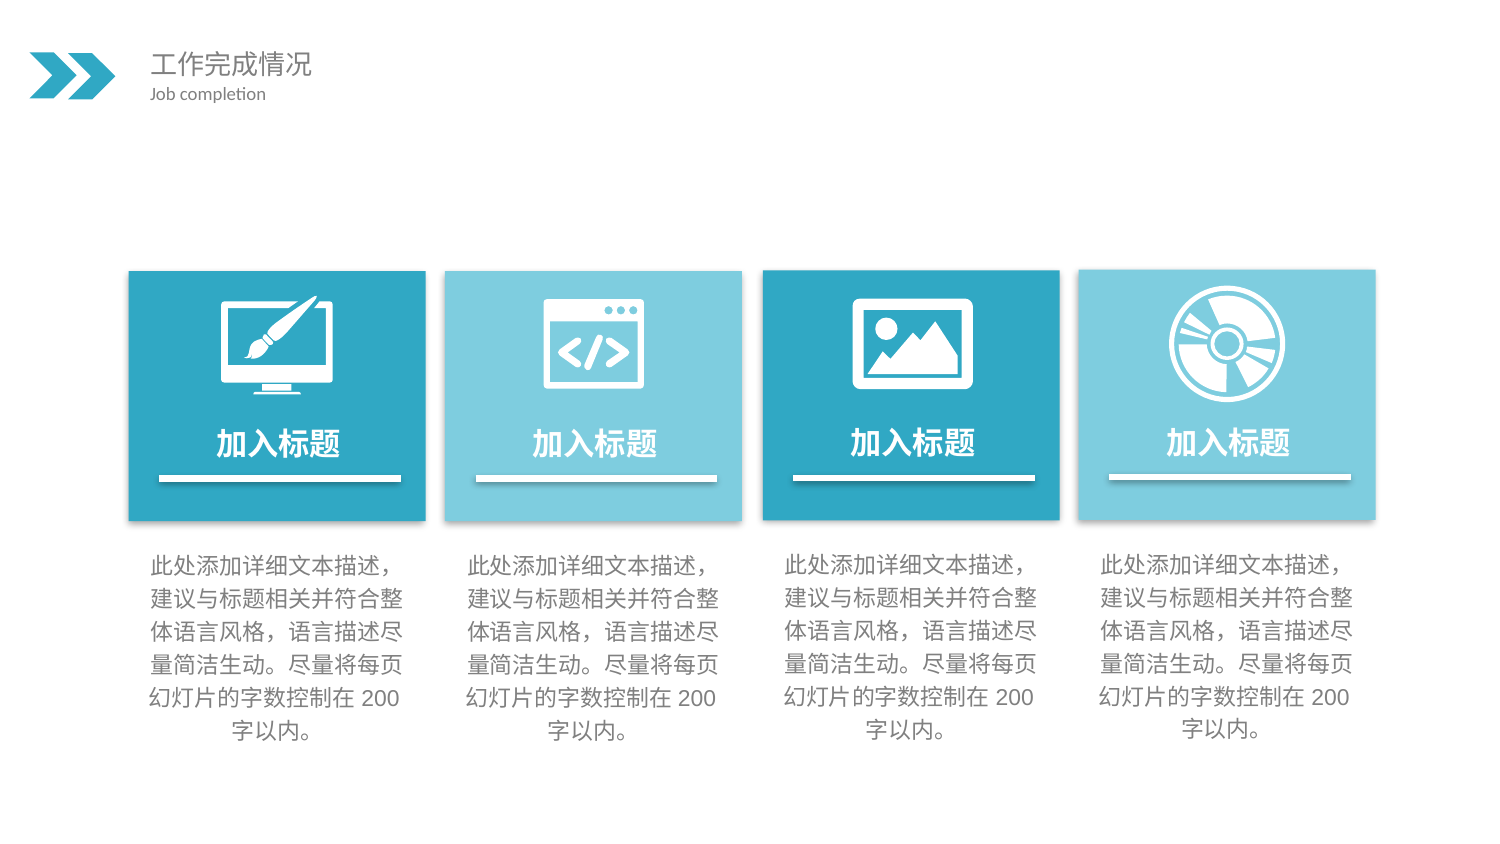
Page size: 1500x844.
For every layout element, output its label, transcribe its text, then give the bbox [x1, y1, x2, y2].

text_box [1078, 269, 1376, 521]
text_box 此处添加详细文本描述，建议与标题相关并符合整体语言风格，语言描述尽量简洁生动。尽量将每页幻灯片的字数控制在200字以内。 [128, 546, 426, 744]
text_box [444, 270, 743, 522]
text_box [128, 270, 426, 522]
text_box 加入标题 [769, 423, 1067, 461]
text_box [543, 298, 645, 389]
text_box 加入标题 [452, 424, 750, 462]
text_box [852, 298, 973, 390]
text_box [220, 293, 333, 395]
text_box 此处添加详细文本描述，建议与标题相关并符合整体语言风格，语言描述尽量简洁生动。尽量将每页幻灯片的字数控制在200字以内。 [444, 546, 742, 744]
text_box 此处添加详细文本描述，建议与标题相关并符合整体语言风格，语言描述尽量简洁生动。尽量将每页幻灯片的字数控制在200字以内。 [762, 545, 1060, 744]
text_box [762, 270, 1061, 521]
text_box 此处添加详细文本描述，建议与标题相关并符合整体语言风格，语言描述尽量简洁生动。尽量将每页幻灯片的字数控制在200字以内。 [1078, 544, 1376, 743]
text_box 加入标题 [1085, 422, 1383, 461]
text_box 加入标题 [135, 424, 433, 462]
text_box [1168, 285, 1286, 403]
